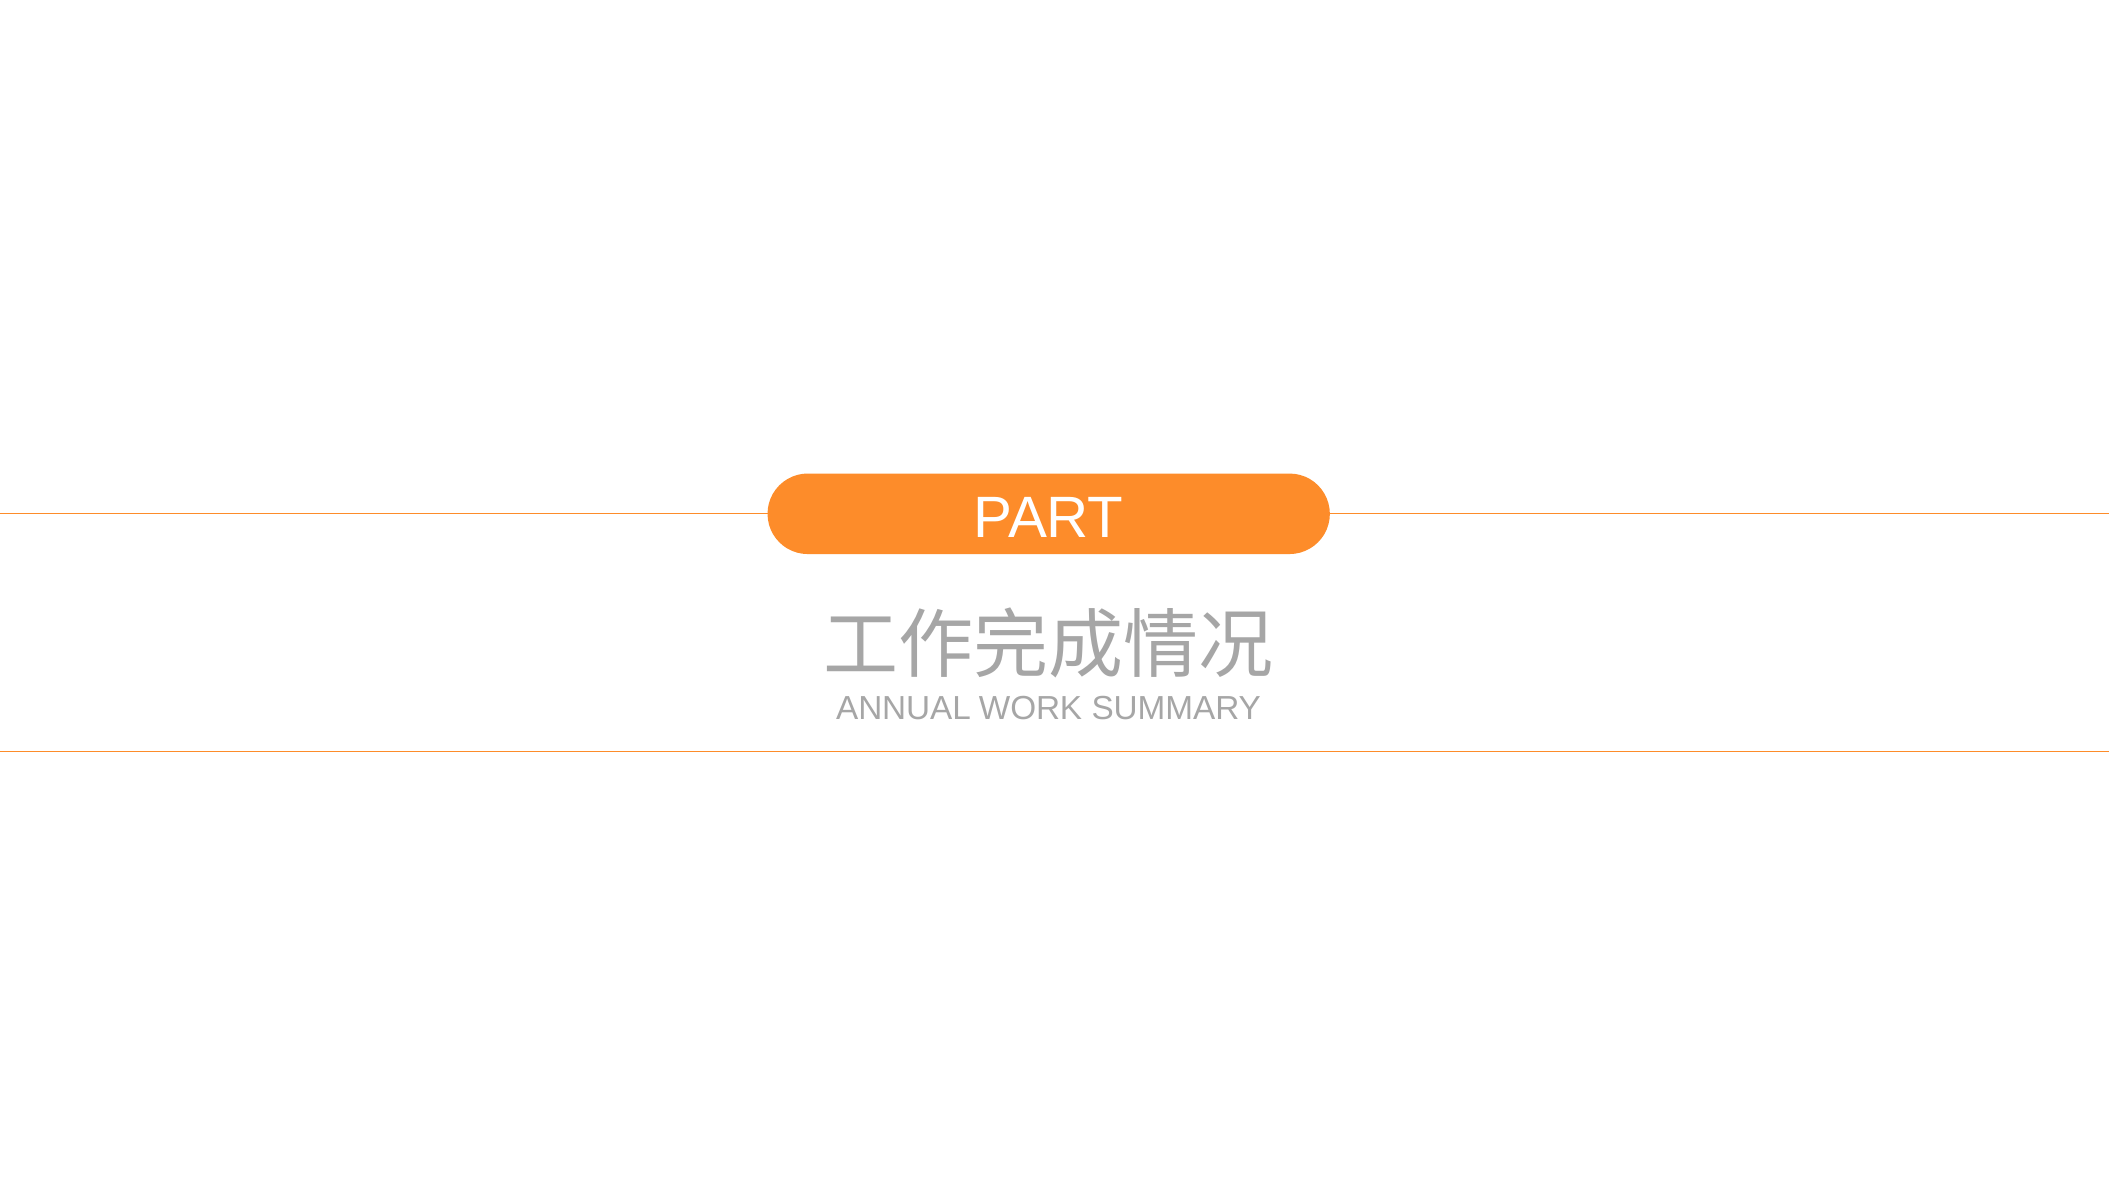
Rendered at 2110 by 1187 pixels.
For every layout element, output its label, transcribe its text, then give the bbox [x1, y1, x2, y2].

text_box PART [767, 473, 1330, 513]
text_box PART [767, 514, 1330, 555]
